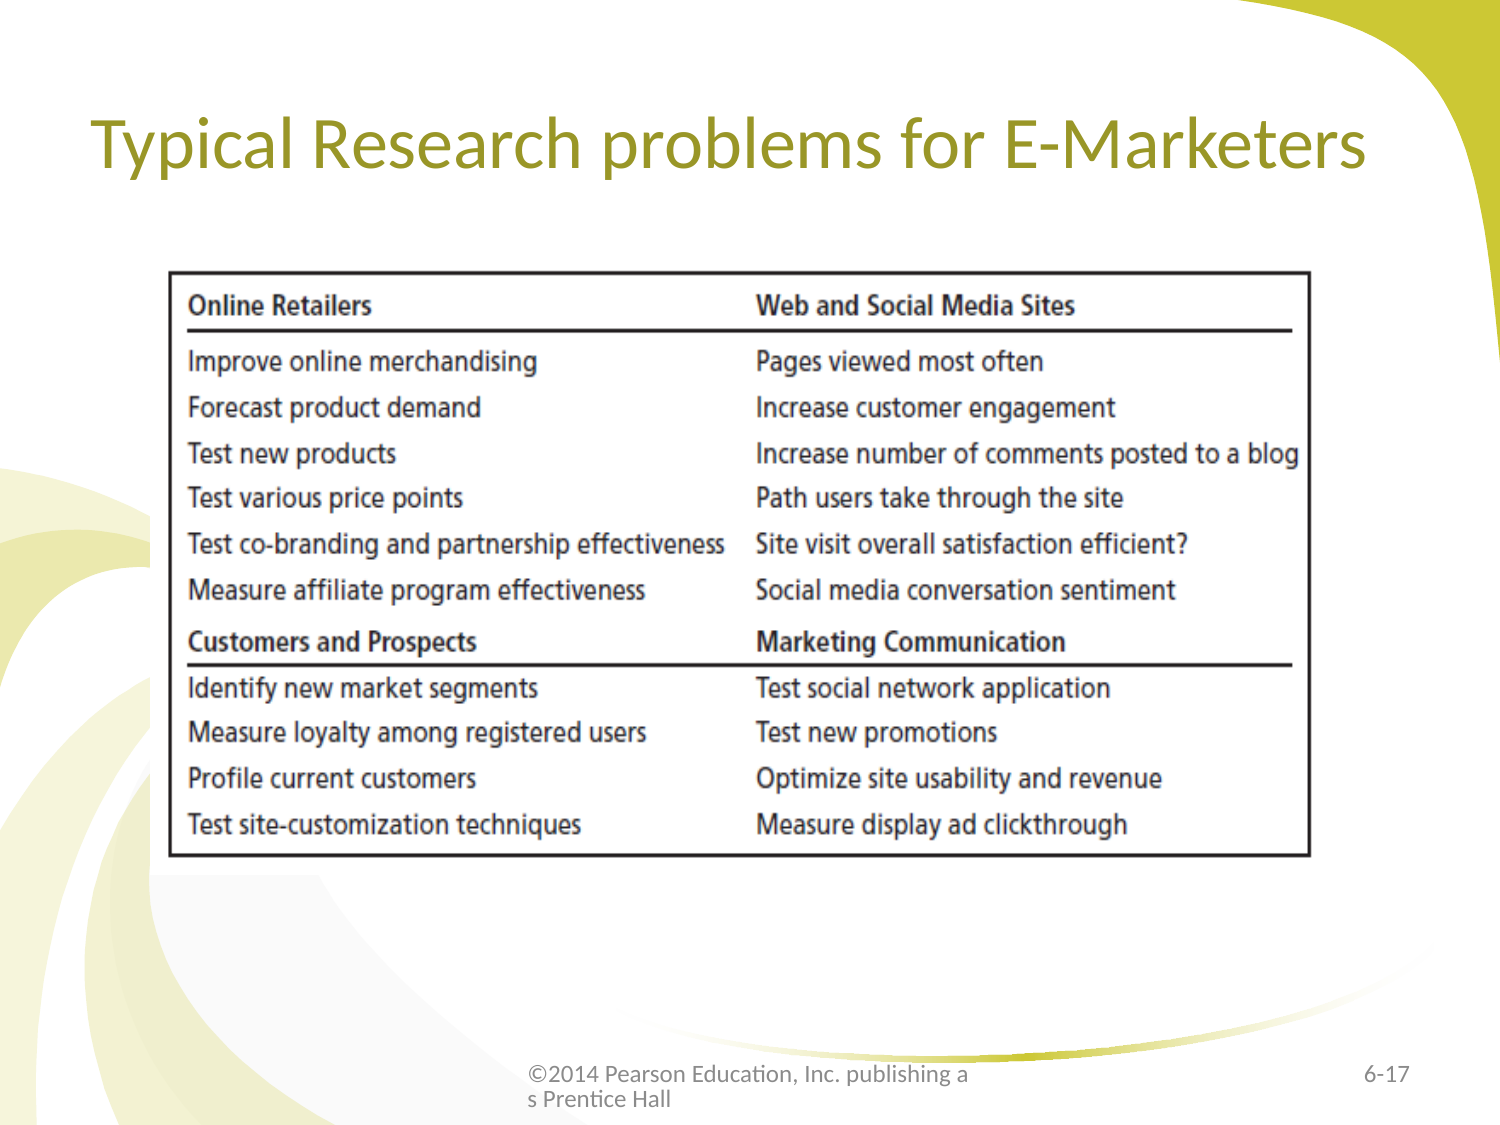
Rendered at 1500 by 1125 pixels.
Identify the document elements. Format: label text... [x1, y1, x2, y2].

slide_number 6-17 [1074, 1042, 1425, 1103]
footer ©2014 Pearson Education, Inc. publishing as Prentice Hall [512, 1042, 988, 1103]
title Typical Research problems for E-Marketers [75, 45, 1425, 233]
picture [149, 262, 1326, 876]
